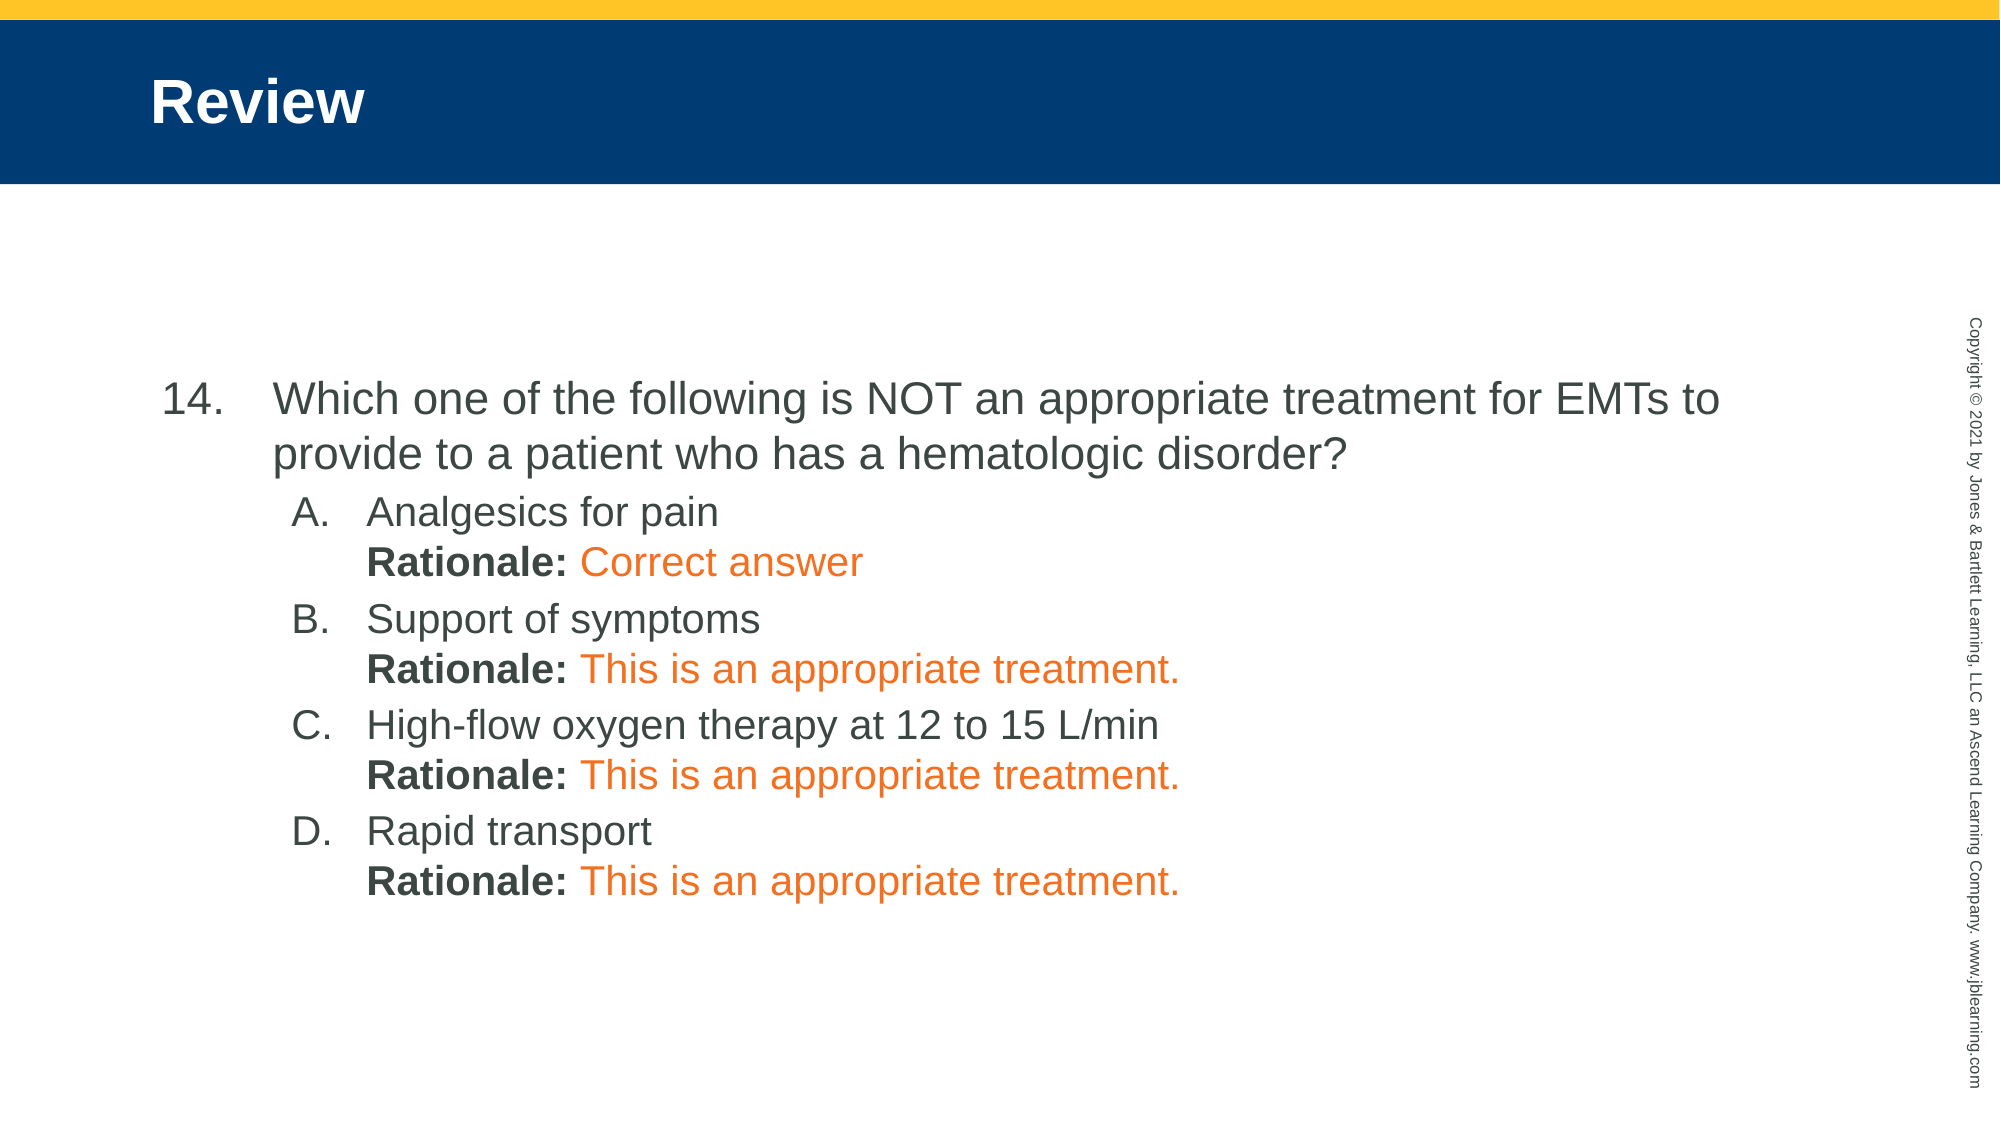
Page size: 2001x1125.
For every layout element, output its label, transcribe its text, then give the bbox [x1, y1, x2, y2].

list Which one of the following is NOT an appropriate treatment for EMTs to provide to a patient who has a hematologic disorder? Analgesics for pain Rationale: Correct answer Support of symptoms Rationale: This is an appropriate treatment. High-flow oxygen therapy at 12 to 15 L/min Rationale: This is an appropriate treatment. Rapid transport Rationale: This is an appropriate treatment. [146, 361, 1859, 1016]
title Review [0, 19, 2000, 185]
